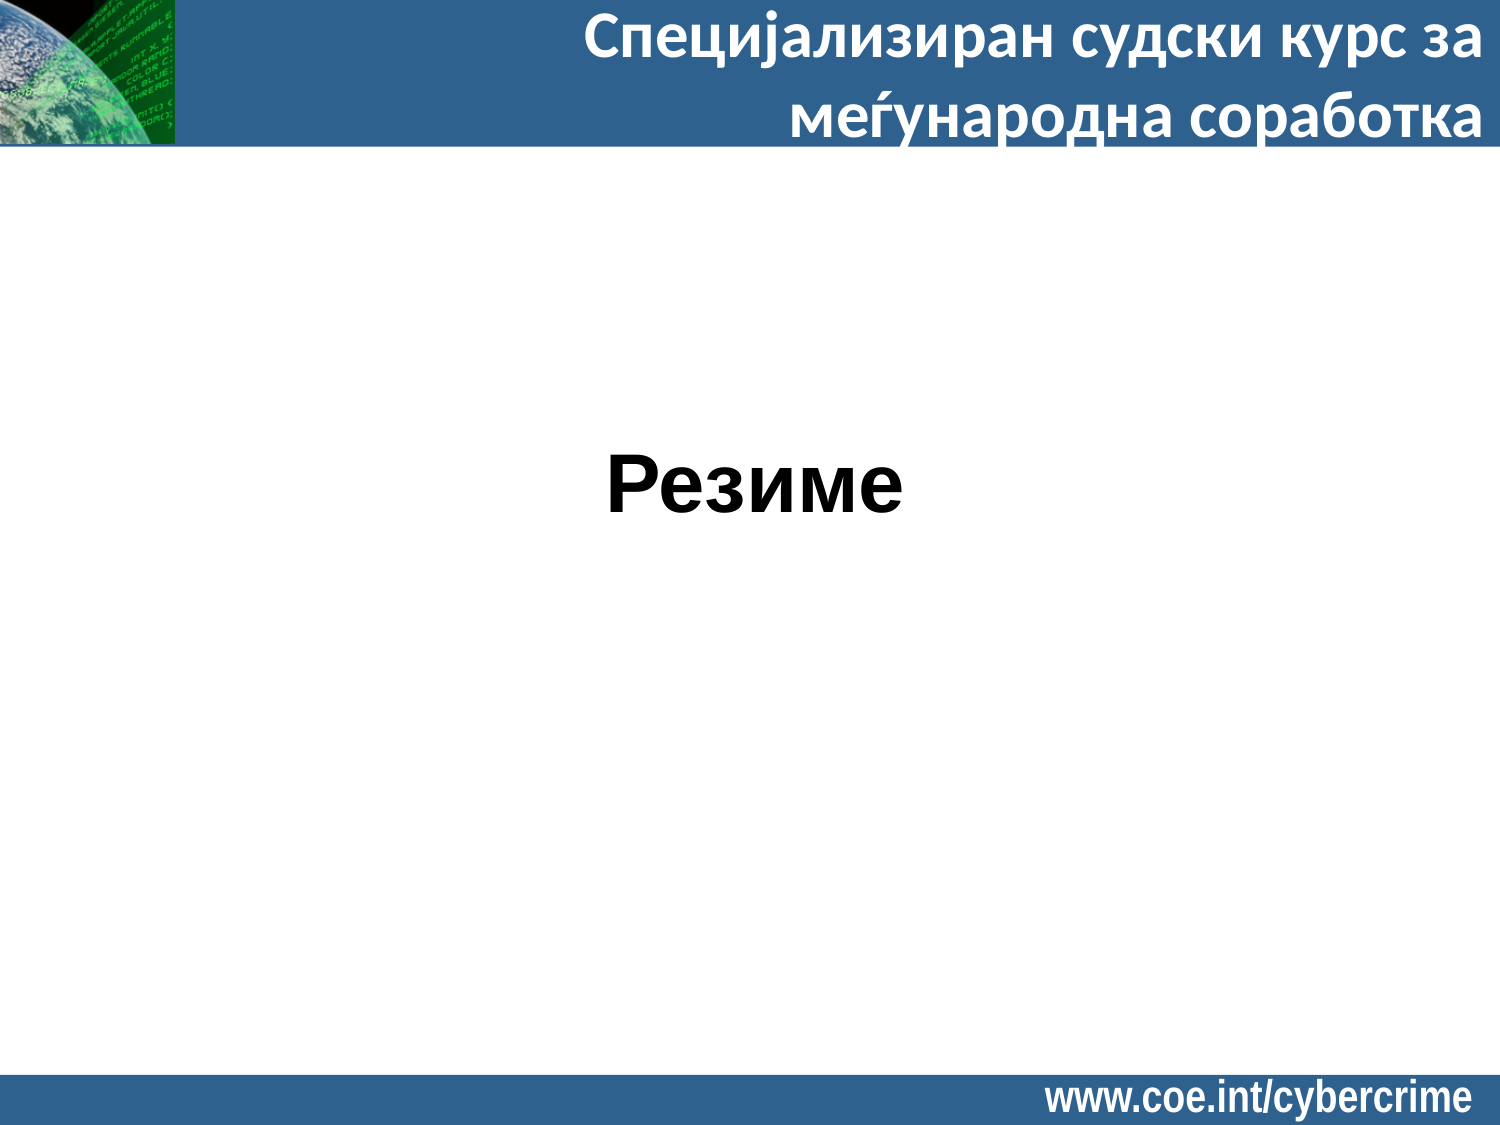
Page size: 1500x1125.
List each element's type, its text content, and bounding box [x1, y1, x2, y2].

text_box [0, 1073, 1030, 1125]
text_box www.coe.int/cybercrime [1030, 1059, 1500, 1125]
text_box Специјализиран судски курс за меѓународна соработка [177, 0, 1500, 149]
picture [0, 0, 175, 144]
text_box Резиме [56, 441, 1455, 537]
